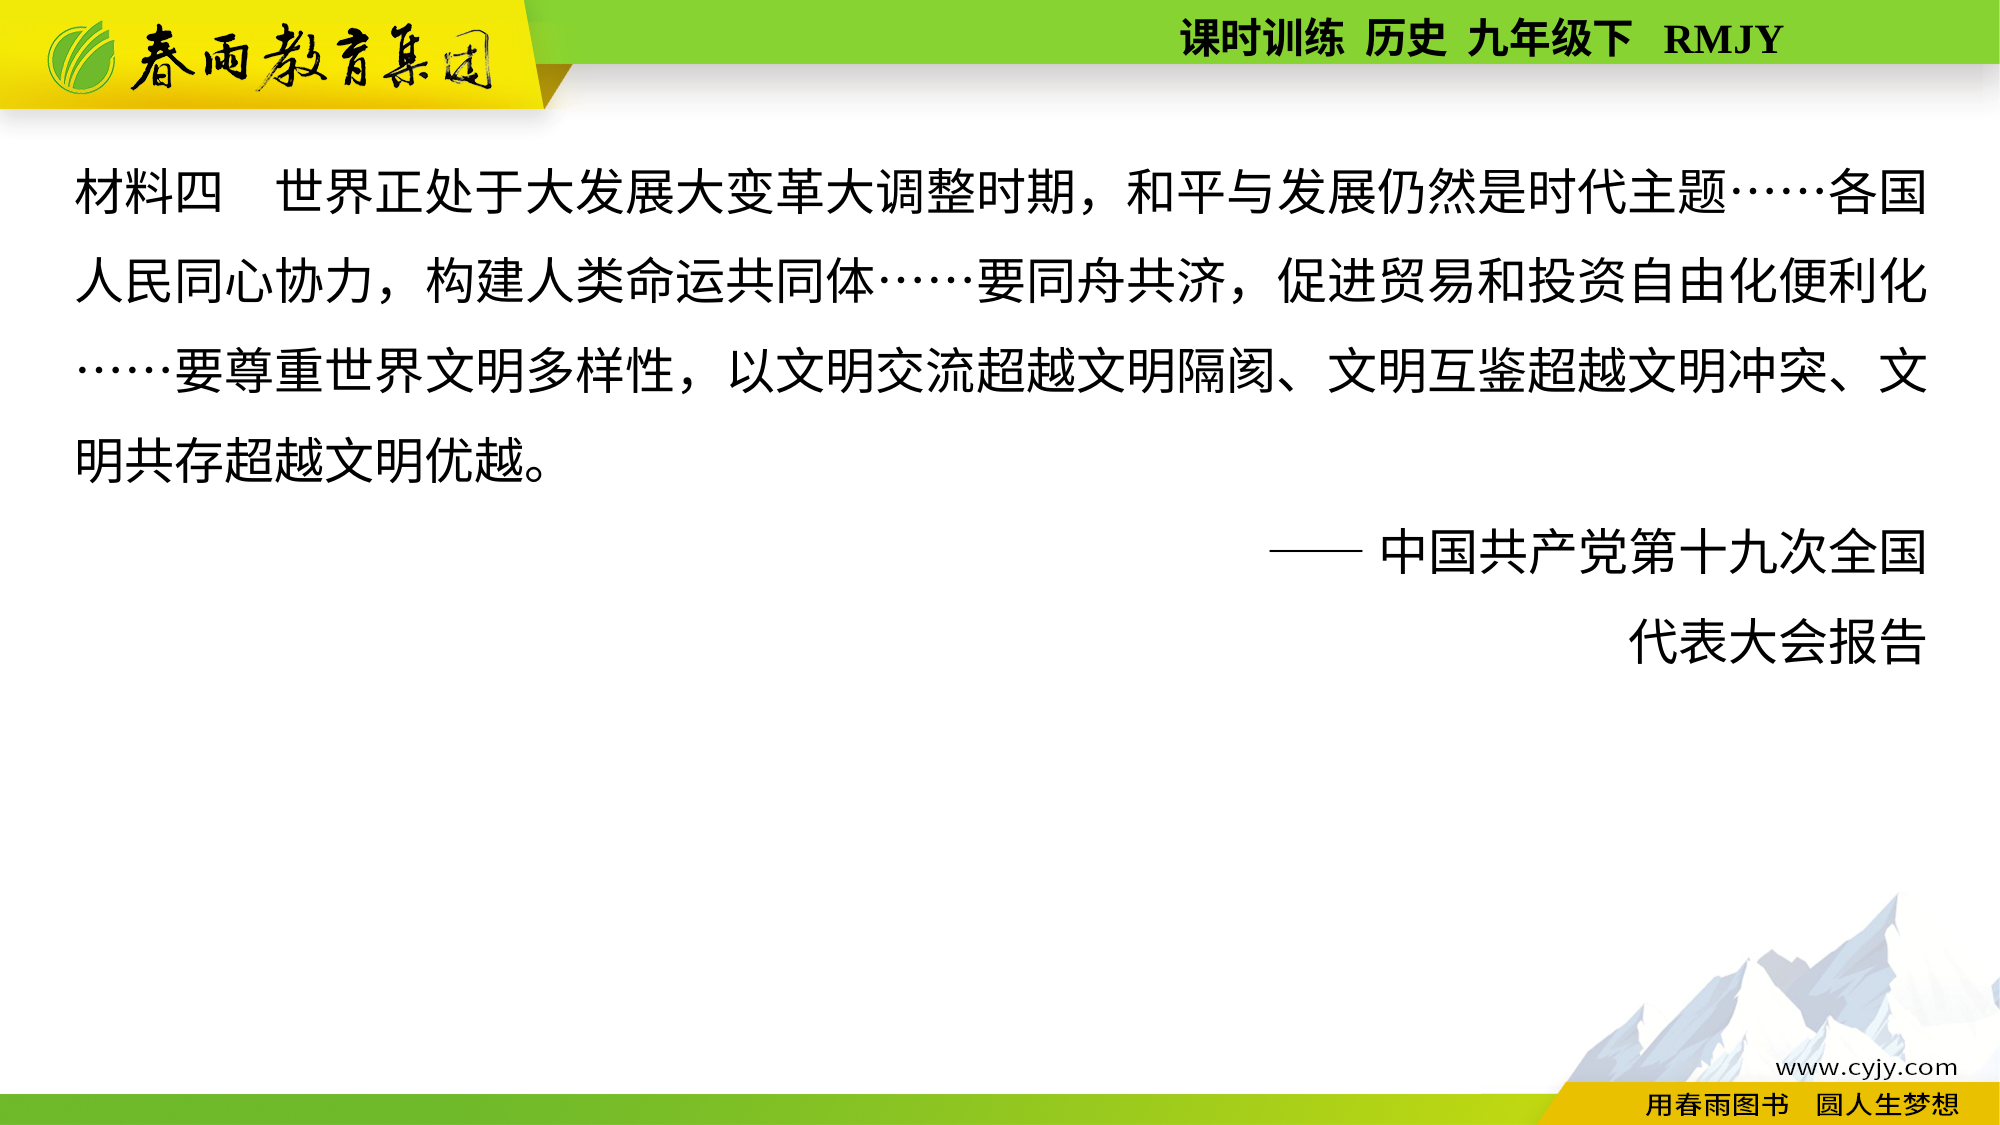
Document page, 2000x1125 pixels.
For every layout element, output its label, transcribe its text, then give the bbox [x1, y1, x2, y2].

picture [0, 0, 2000, 1125]
list 材料四 世界正处于大发展大变革大调整时期，和平与发展仍然是时代主题……各国人民同心协力，构建人类命运共同体……要同舟共济，促进贸易和投资自由化便利化……要尊重世界文明多样性，以文明交流超越文明隔阂、文明互鉴超越文明冲突、文明共存超越文明优越。 ——中国共产党第十九次全国 代表大会报告 [59, 122, 1944, 672]
